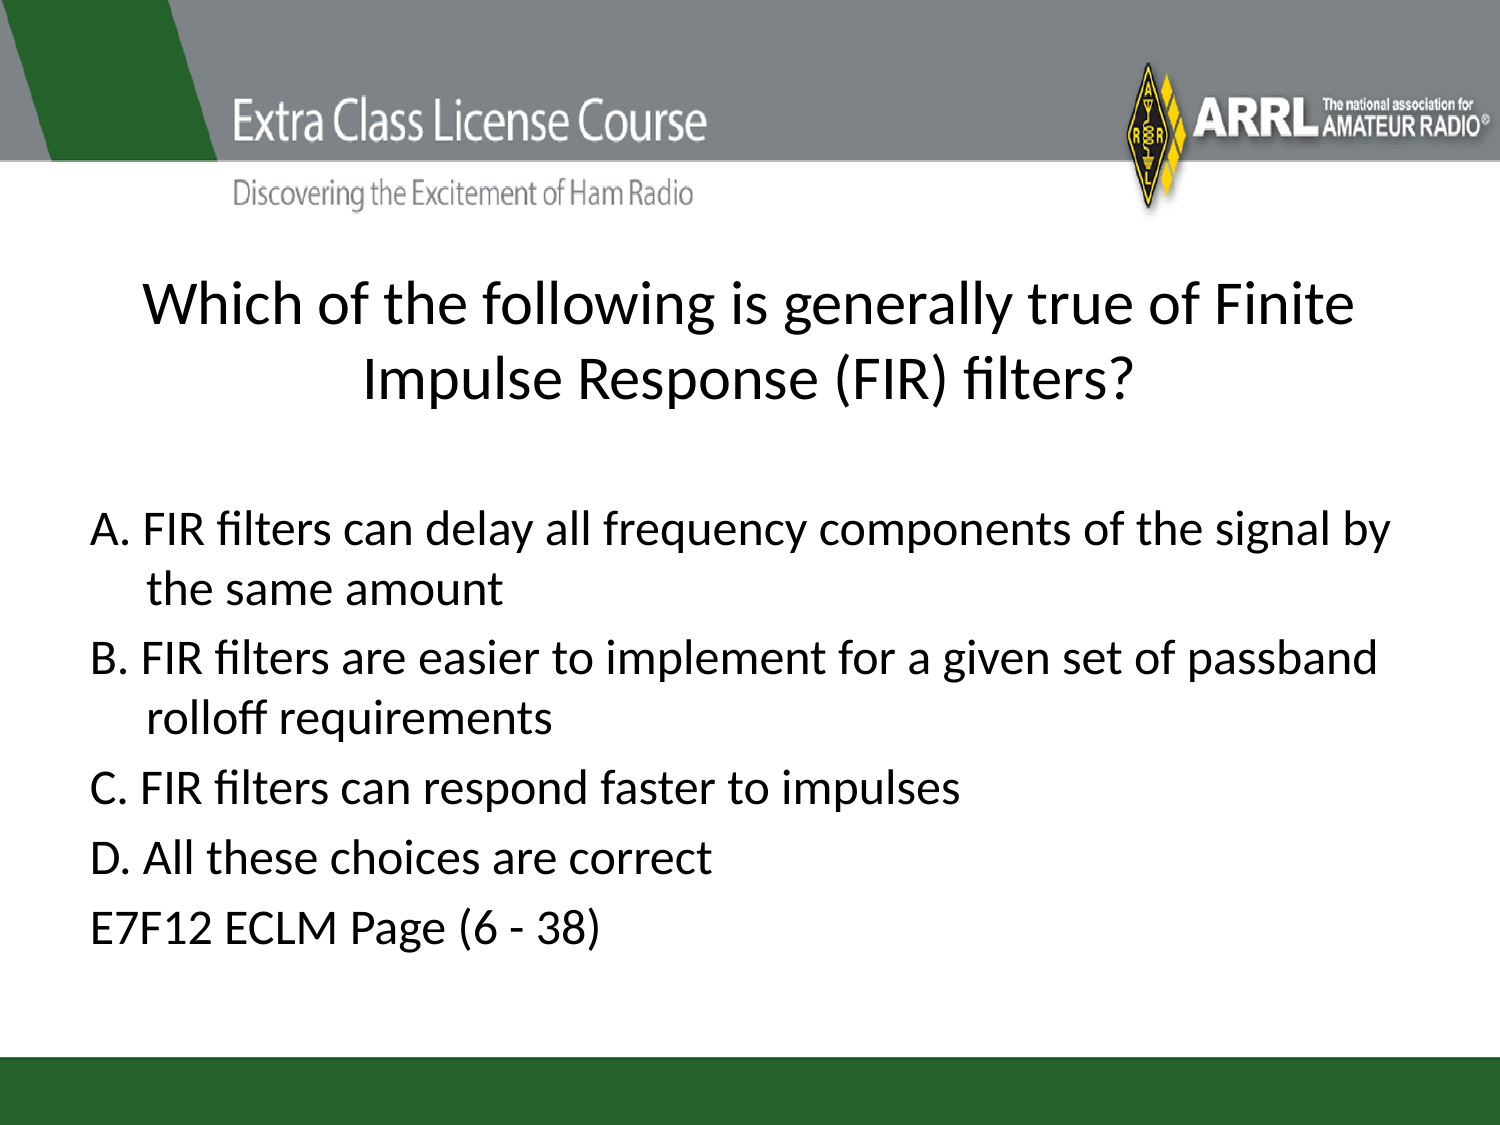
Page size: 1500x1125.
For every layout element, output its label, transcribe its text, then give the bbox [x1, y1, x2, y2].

picture [0, 0, 1500, 1125]
list A. FIR filters can delay all frequency components of the signal by the same amount B. FIR filters are easier to implement for a given set of passband rolloff requirements C. FIR filters can respond faster to impulses D. All these choices are correct E7F12 ECLM Page (6 - 38) [75, 487, 1425, 1005]
title Which of the following is generally true of Finite Impulse Response (FIR) filters? [75, 254, 1425, 435]
